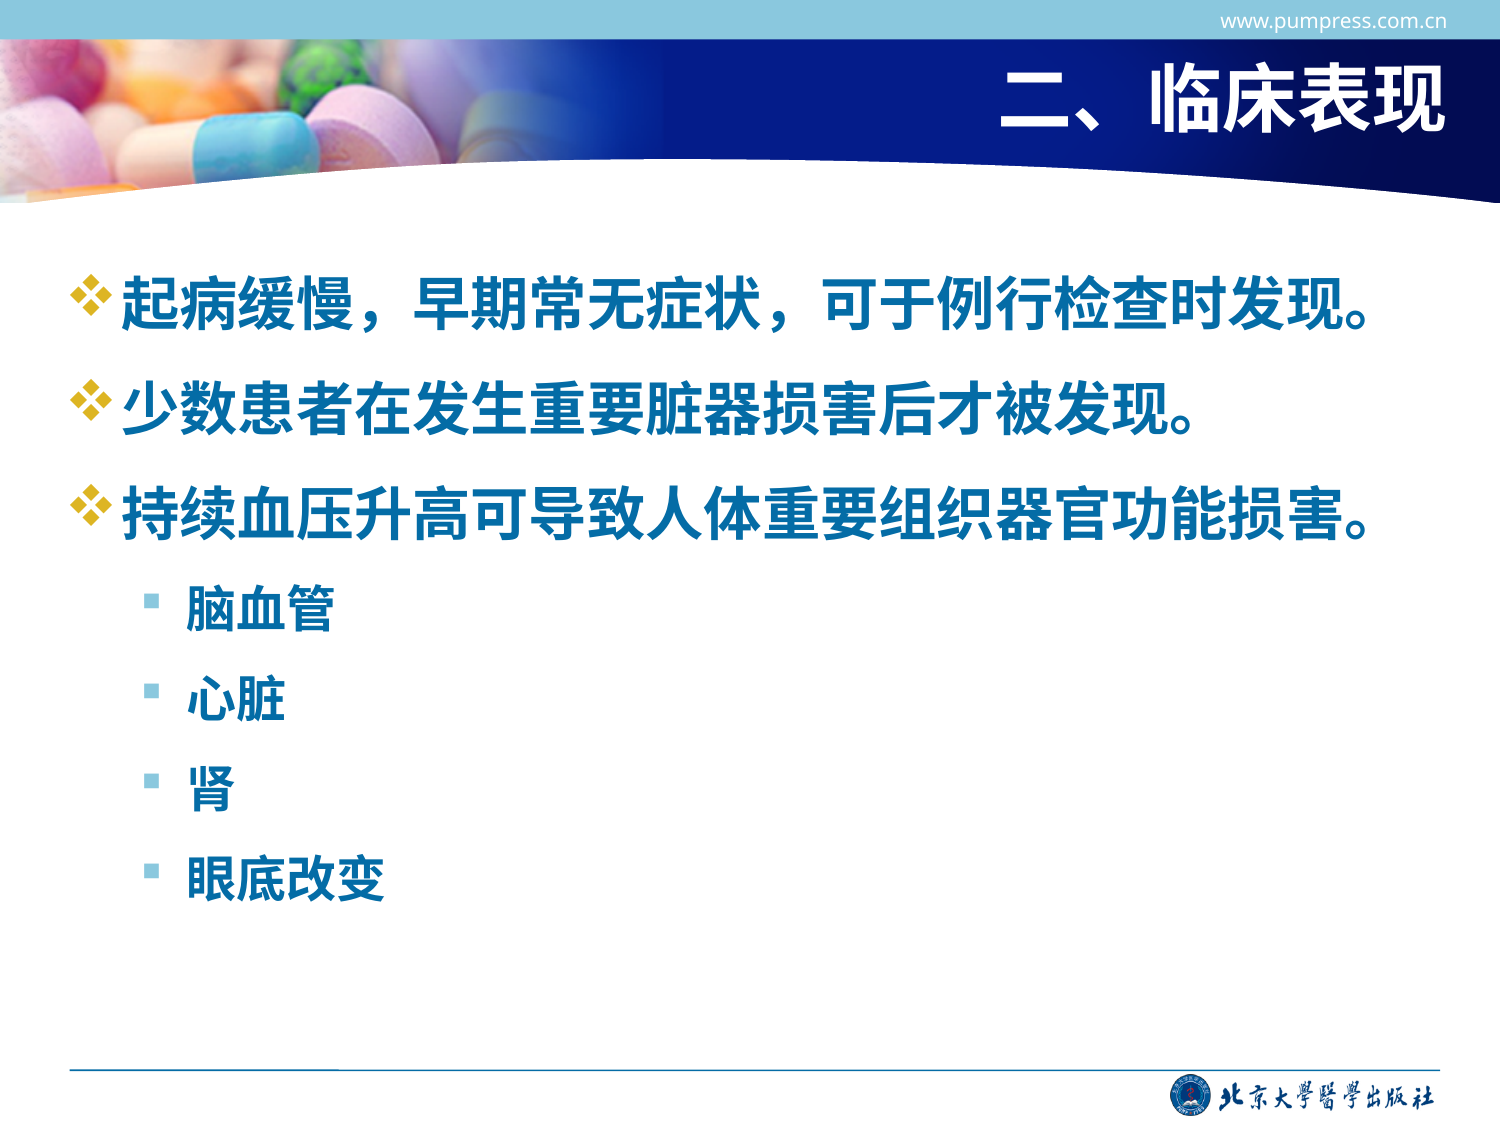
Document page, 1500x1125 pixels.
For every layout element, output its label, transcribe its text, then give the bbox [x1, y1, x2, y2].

picture [0, 40, 1500, 203]
picture [1170, 1074, 1436, 1118]
title 二、临床表现 [137, 49, 1463, 143]
list 起病缓慢，早期常无症状，可于例行检查时发现。 少数患者在发生重要脏器损害后才被发现。 持续血压升高可导致人体重要组织器官功能损害。 脑血管 心脏 肾 眼底改变 [49, 224, 1463, 1026]
slide_number www.pumpress.com.cn [1024, 0, 1463, 38]
